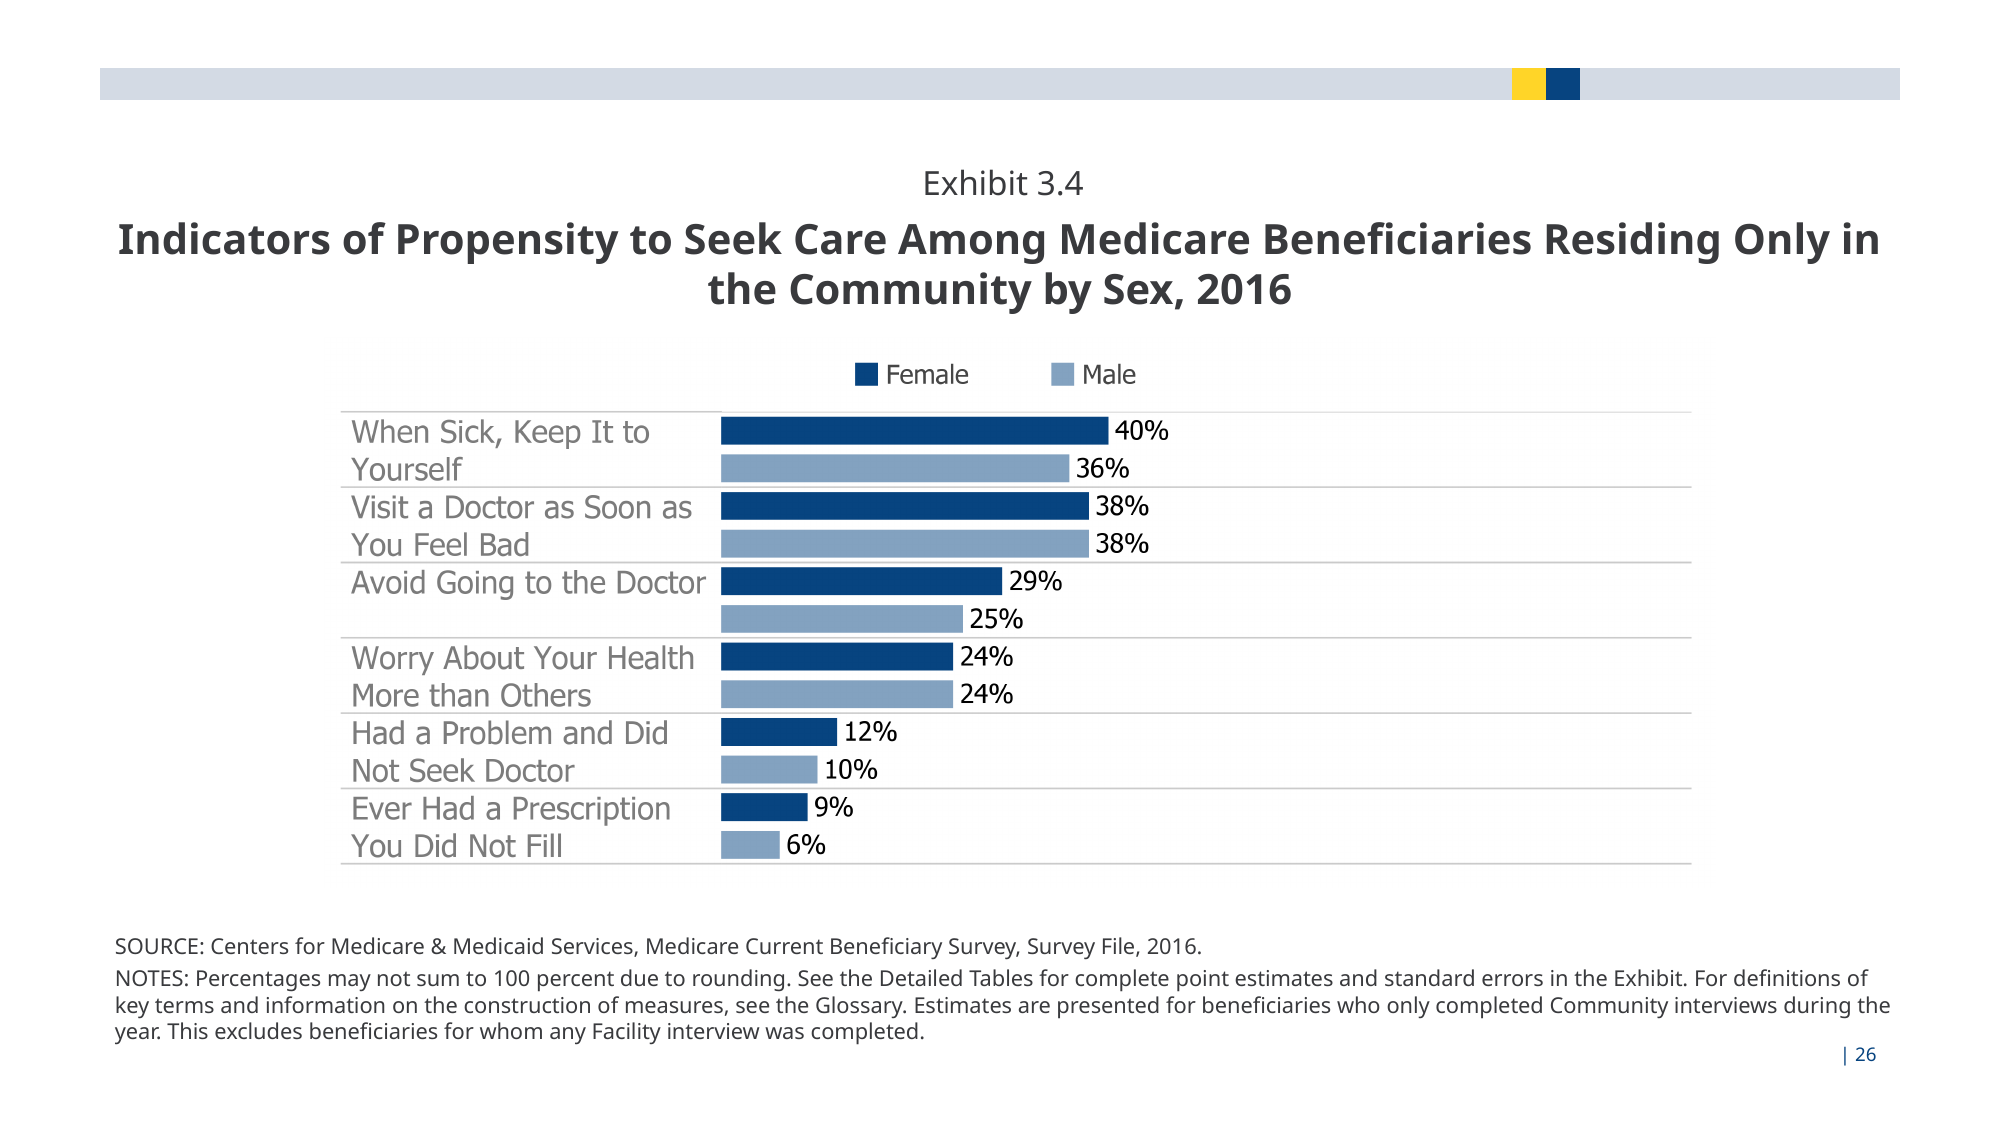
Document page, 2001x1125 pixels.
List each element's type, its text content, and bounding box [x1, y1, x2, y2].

picture [324, 337, 1716, 888]
title Exhibit 3.4 [99, 154, 1900, 213]
list SOURCE: Centers for Medicare & Medicaid Services, Medicare Current Beneficiary Survey, Survey File, 2016. NOTES: Percentages may not sum to 100 percent due to rounding. See the Detailed Tables for complete point estimates and standard errors in the Exhibit. For definitions of key terms and information on the construction of measures, see the Glossary. Estimates are presented for beneficiaries who only completed Community interviews during the year. This excludes beneficiaries for whom any Facility interview was completed. [99, 924, 1900, 985]
list Indicators of Propensity to Seek Care Among Medicare Beneficiaries Residing Only in the Community by Sex, 2016 [99, 213, 1900, 300]
